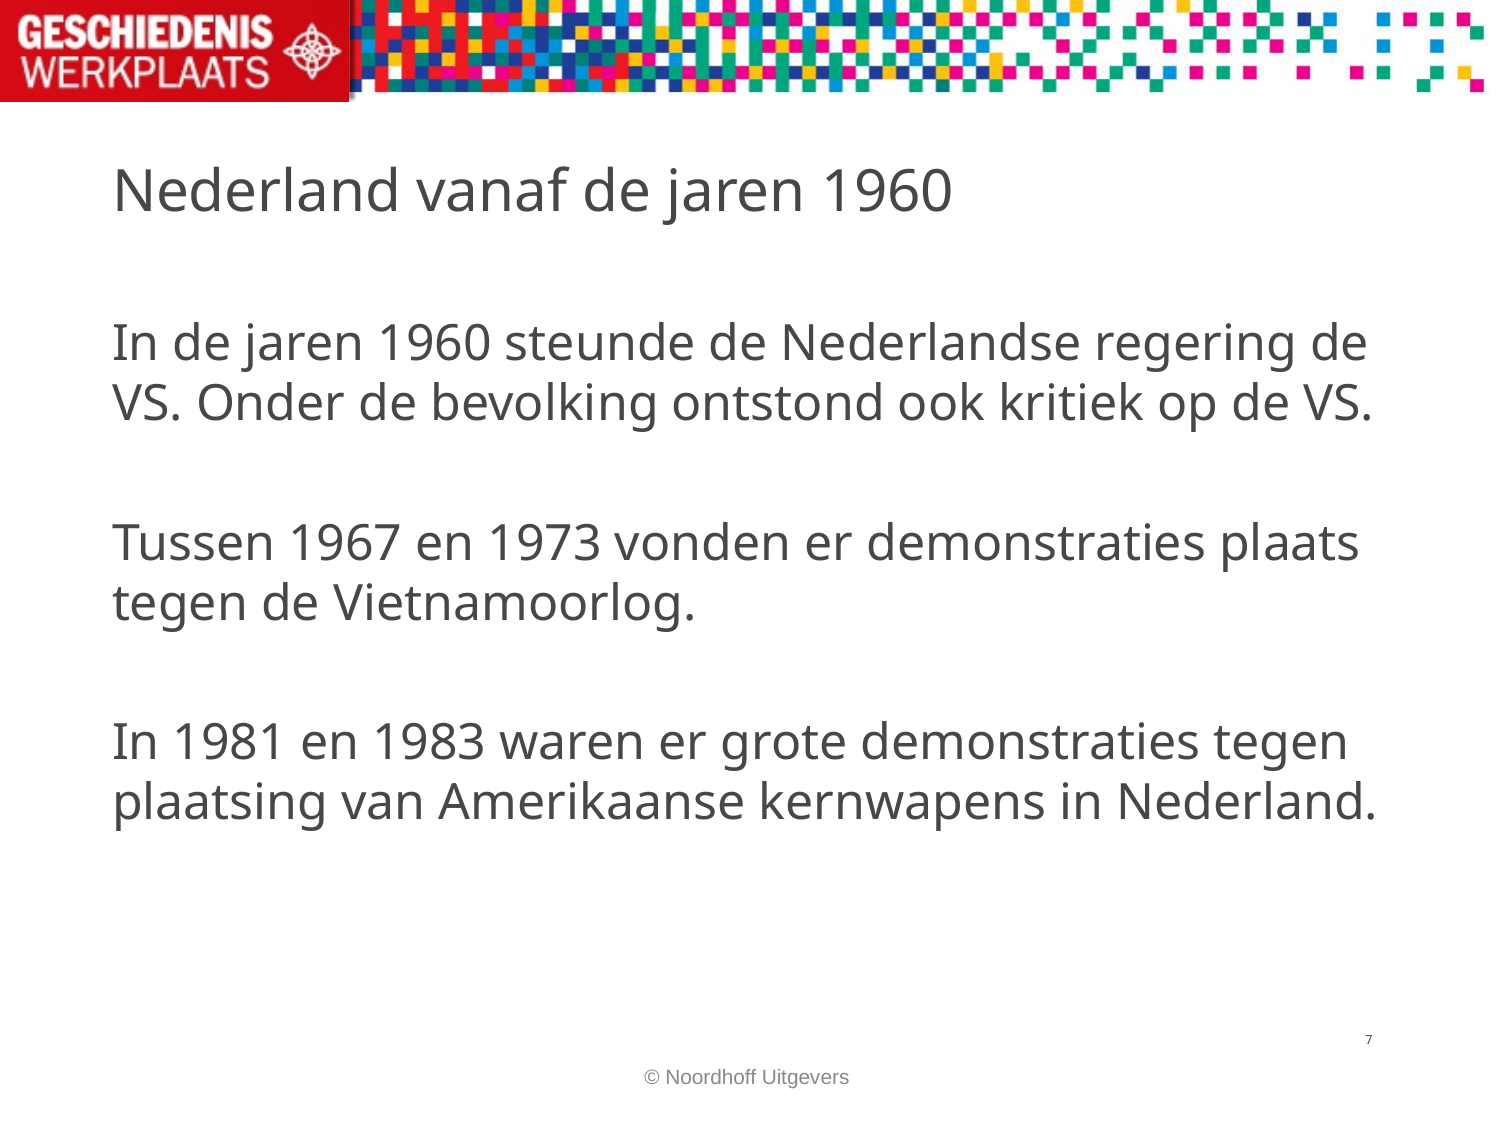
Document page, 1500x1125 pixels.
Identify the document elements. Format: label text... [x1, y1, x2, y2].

title Nederland vanaf de jaren 1960 [112, 145, 1401, 256]
text_box © Noordhoff Uitgevers [512, 1045, 988, 1106]
slide_number 7 [1325, 1025, 1388, 1063]
list In de jaren 1960 steunde de Nederlandse regering de VS. Onder de bevolking ontstond ook kritiek op de VS. Tussen 1967 en 1973 vonden er demonstraties plaats tegen de Vietnamoorlog. In 1981 en 1983 waren er grote demonstraties tegen plaatsing van Amerikaanse kernwapens in Nederland. [112, 302, 1409, 1024]
picture [0, 0, 1500, 1125]
